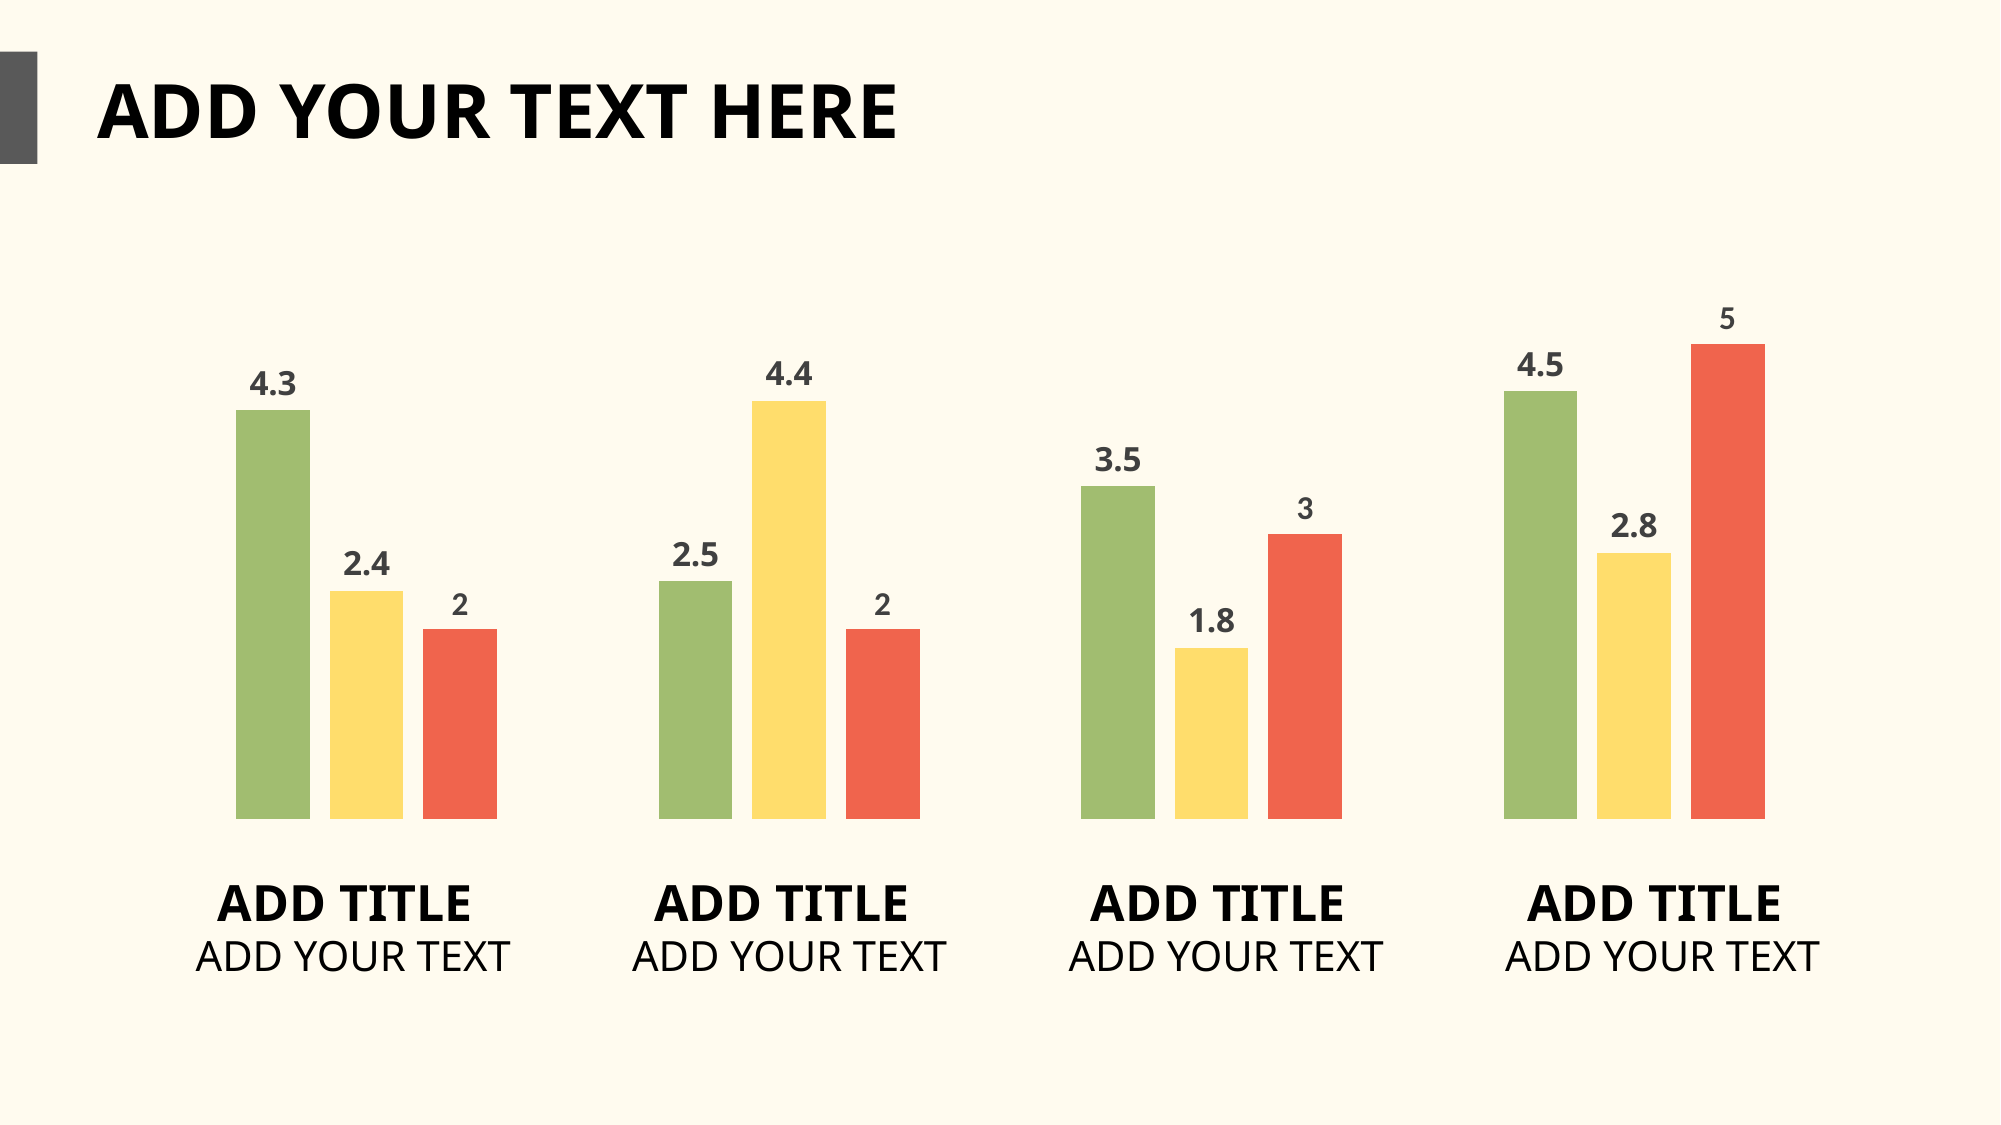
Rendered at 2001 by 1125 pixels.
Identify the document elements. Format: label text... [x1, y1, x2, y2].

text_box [562, 864, 998, 989]
chart [120, 236, 1881, 831]
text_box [998, 864, 1457, 989]
text_box [0, 51, 38, 165]
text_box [1457, 864, 1893, 989]
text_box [125, 864, 562, 989]
text_box ADD YOUR TEXT HERE [82, 55, 915, 161]
